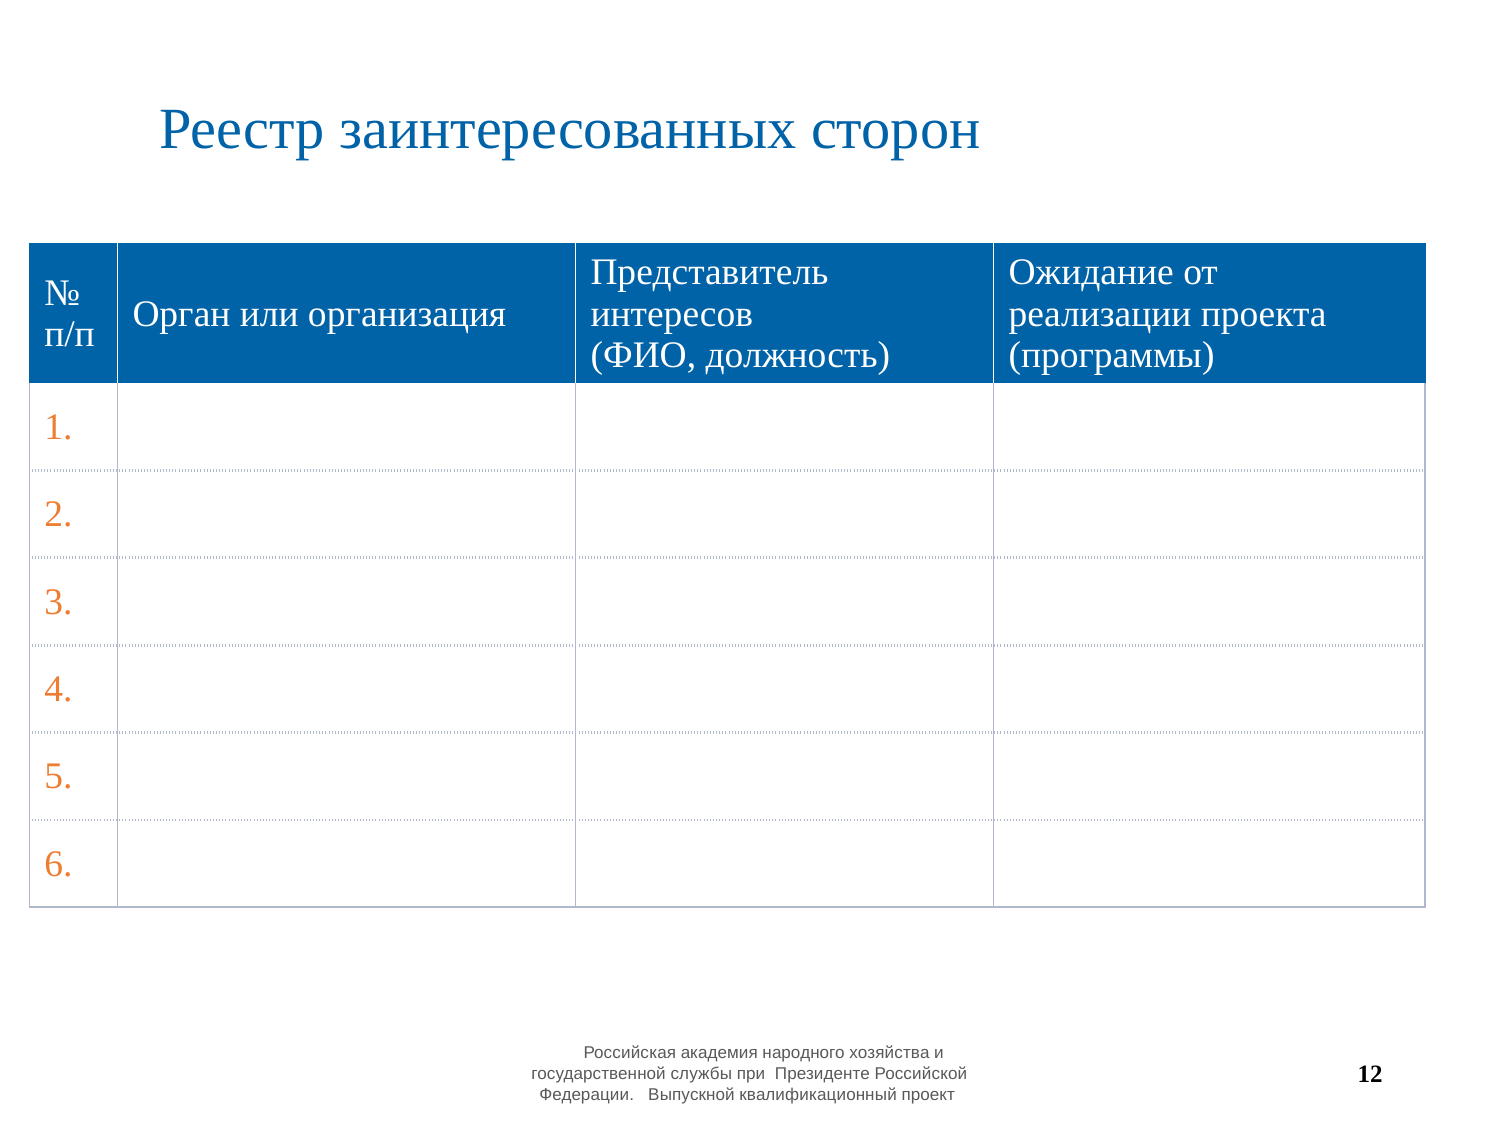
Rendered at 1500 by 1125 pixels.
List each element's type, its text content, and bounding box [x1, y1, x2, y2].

table_cell [994, 820, 1424, 906]
table_cell [118, 733, 575, 820]
table_header Представитель интересов (ФИО, должность) [576, 244, 993, 383]
table_cell [994, 383, 1424, 470]
table_cell 3. [30, 558, 117, 645]
table_cell 4. [30, 645, 117, 733]
table_cell [118, 558, 575, 645]
table_cell [118, 820, 575, 906]
table_cell [576, 645, 993, 733]
table_cell 6. [30, 820, 117, 906]
footer Российская академия народного хозяйства и государственной службы при Президенте Российской Федерации. Выпускной квалификационный проект [496, 1042, 1004, 1103]
table_cell [576, 383, 993, 470]
slide_number 12 [1060, 1042, 1398, 1103]
table_cell 5. [30, 733, 117, 820]
table_cell [994, 645, 1424, 733]
table_cell [994, 733, 1424, 820]
table_cell [576, 470, 993, 558]
table_header Ожидание от реализации проекта (программы) [994, 244, 1424, 383]
table_cell [576, 733, 993, 820]
table_cell 1. [30, 383, 117, 470]
table_cell [118, 645, 575, 733]
text_box Реестр заинтересованных сторон [144, 17, 1258, 169]
table_cell [994, 470, 1424, 558]
table_cell [576, 558, 993, 645]
table_cell [994, 558, 1424, 645]
table_header № п/п [30, 244, 117, 383]
table_cell [576, 820, 993, 906]
table_header Орган или организация [118, 244, 575, 383]
table_cell [118, 470, 575, 558]
table_cell [118, 383, 575, 470]
table_cell 2. [30, 470, 117, 558]
